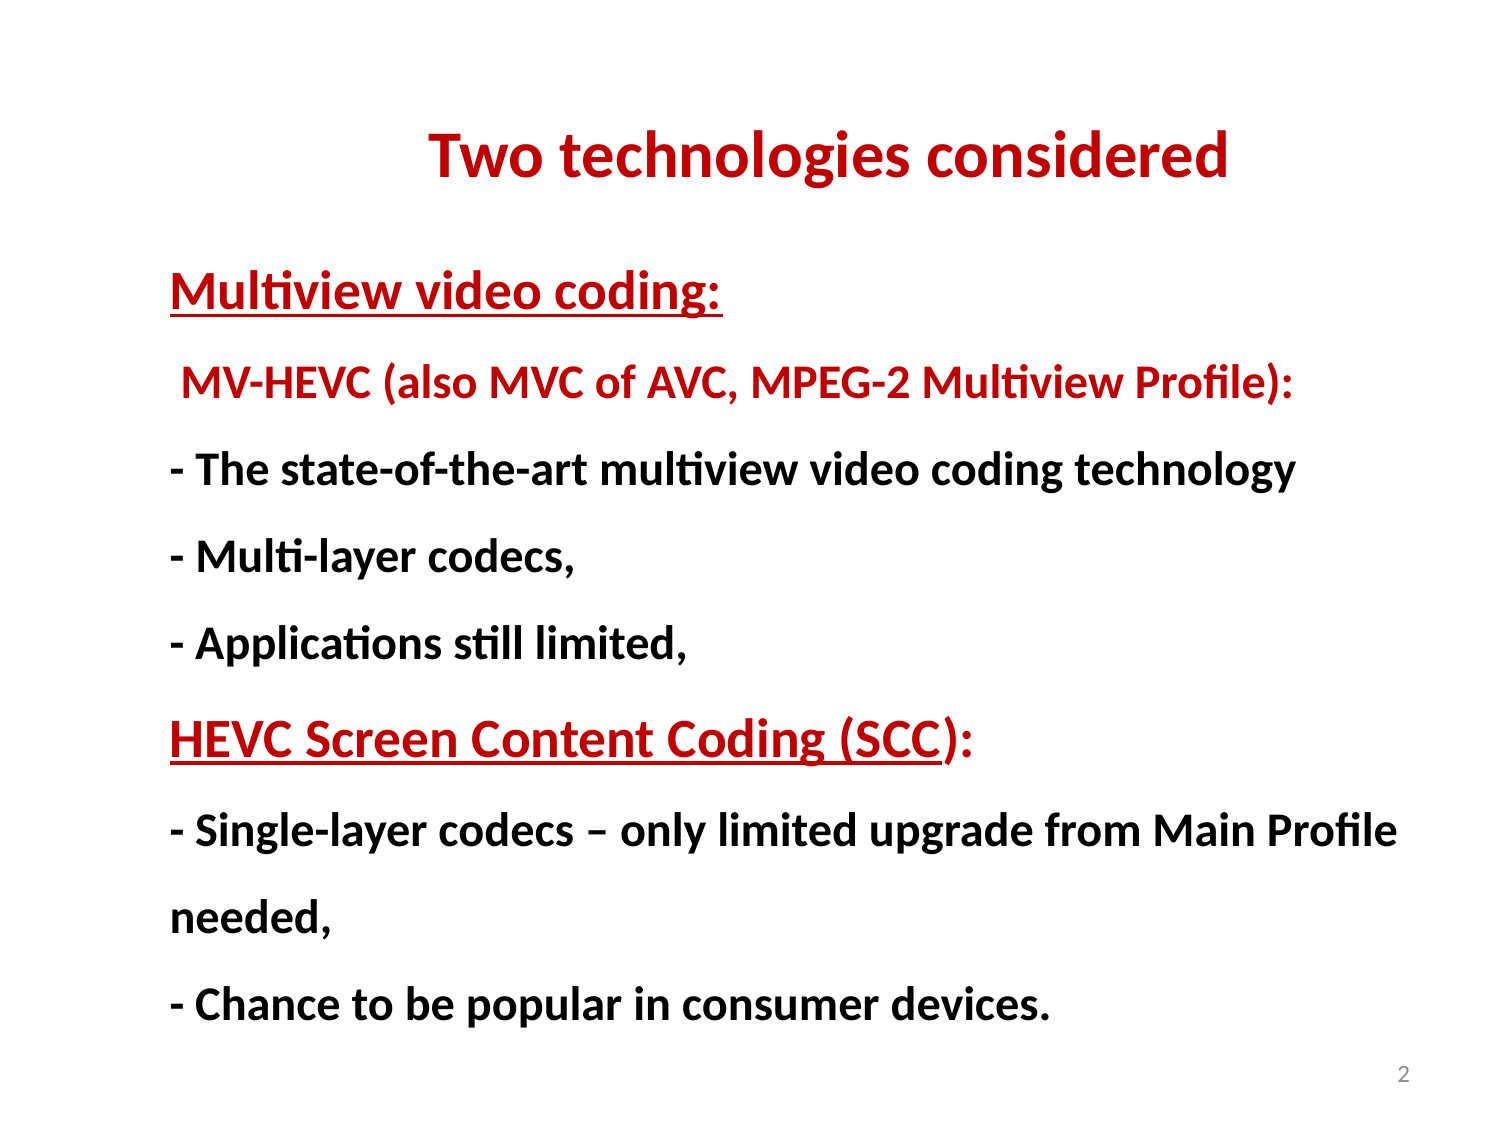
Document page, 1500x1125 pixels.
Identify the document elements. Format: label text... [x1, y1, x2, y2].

title Multiview video coding: MV-HEVC (also MVC of AVC, MPEG-2 Multiview Profile): - The state-of-the-art multiview video coding technology - Multi-layer codecs, - Applications still limited, HEVC Screen Content Coding (SCC): - Single-layer codecs – only limited upgrade from Main Profile needed, - Chance to be popular in consumer devices. [154, 245, 1469, 1125]
text_box Two technologies considered [154, 57, 1500, 245]
slide_number 2 [1074, 1042, 1425, 1103]
